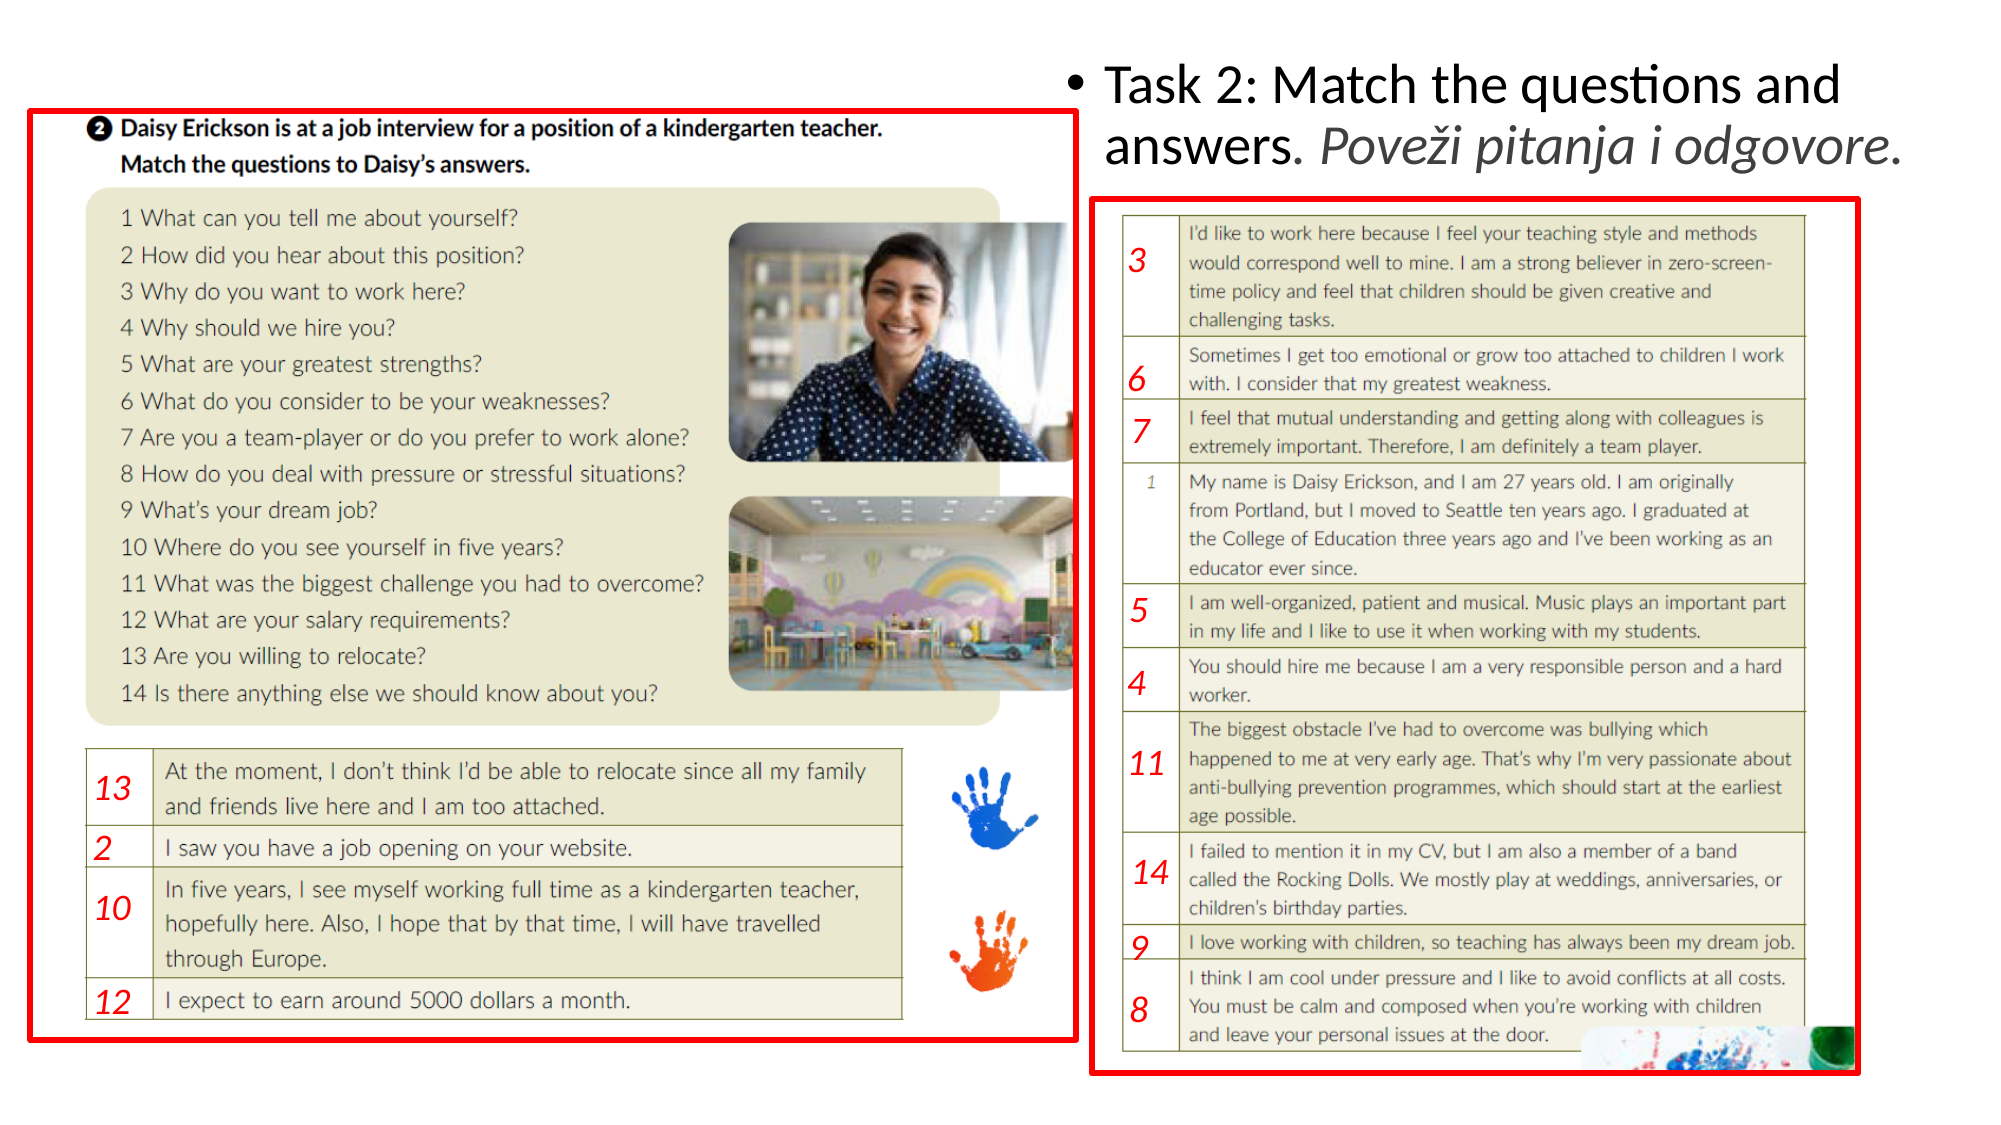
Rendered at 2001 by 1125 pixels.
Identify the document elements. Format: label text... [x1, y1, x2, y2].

picture [1094, 202, 1855, 1071]
picture [33, 114, 1073, 1037]
list Task 2: Match the questions and answers. Poveži pitanja i odgovore. [1050, 47, 1934, 203]
